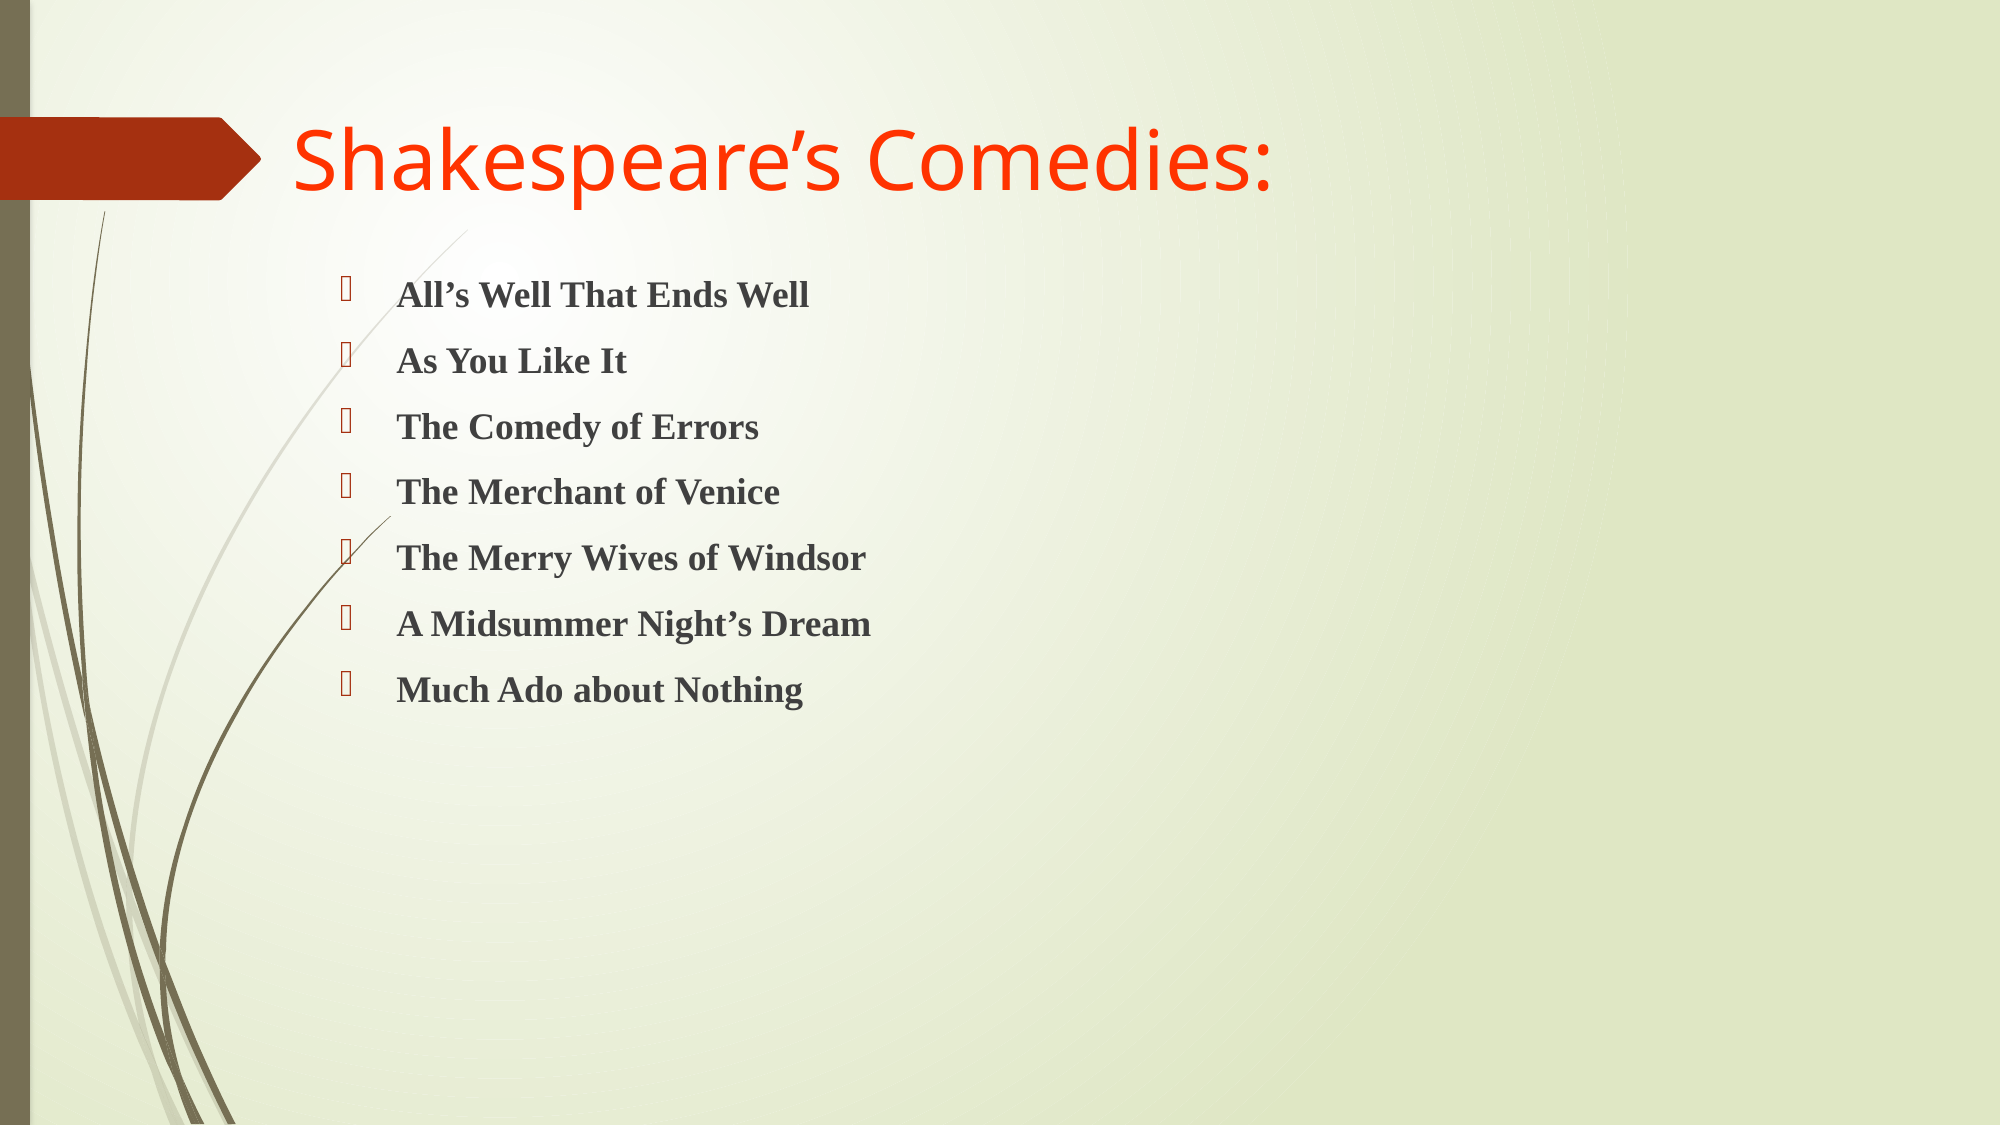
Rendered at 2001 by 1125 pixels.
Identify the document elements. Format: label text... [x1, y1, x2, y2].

title Shakespeare’s Comedies: [277, 99, 1740, 310]
list All’s Well That Ends Well As You Like It The Comedy of Errors The Merchant of Venice The Merry Wives of Windsor A Midsummer Night’s Dream Much Ado about Nothing [324, 262, 1650, 963]
